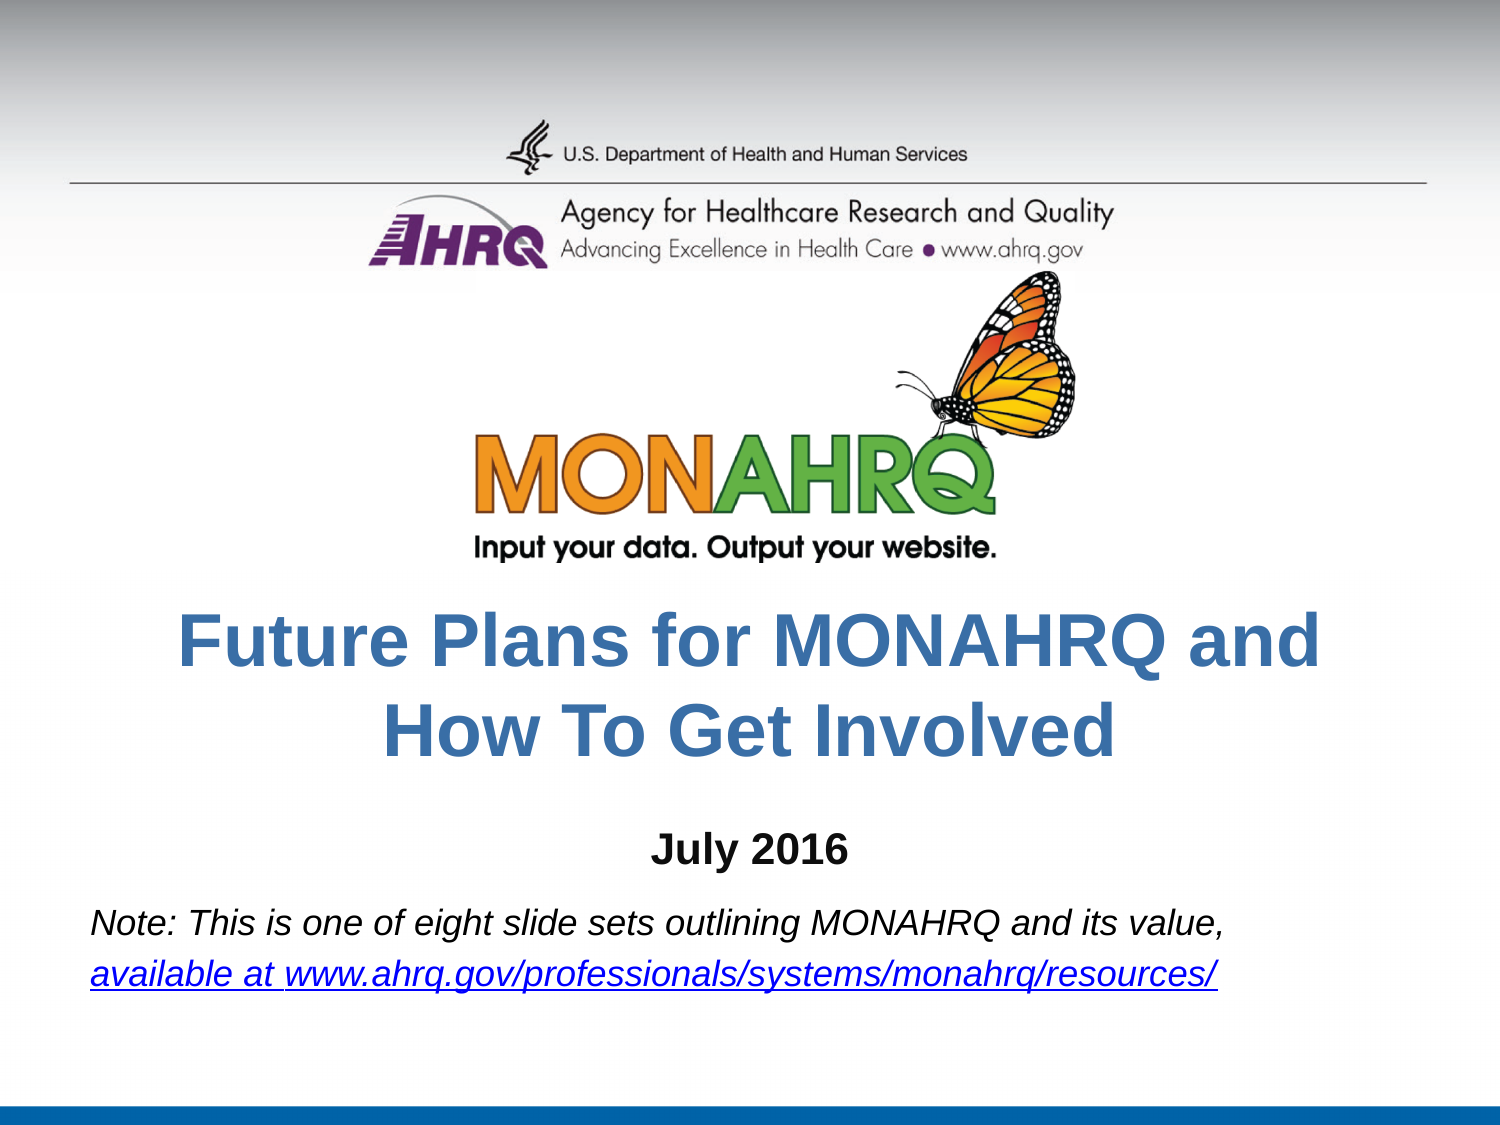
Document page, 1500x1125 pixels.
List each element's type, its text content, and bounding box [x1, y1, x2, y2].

list July 2016 Note: This is one of eight slide sets outlining MONAHRQ and its value, available at www.ahrq.gov/professionals/systems/monahrq/resources/ [75, 812, 1425, 1005]
title Future Plans for MONAHRQ and How To Get Involved [75, 578, 1425, 812]
picture [0, 0, 1500, 1125]
